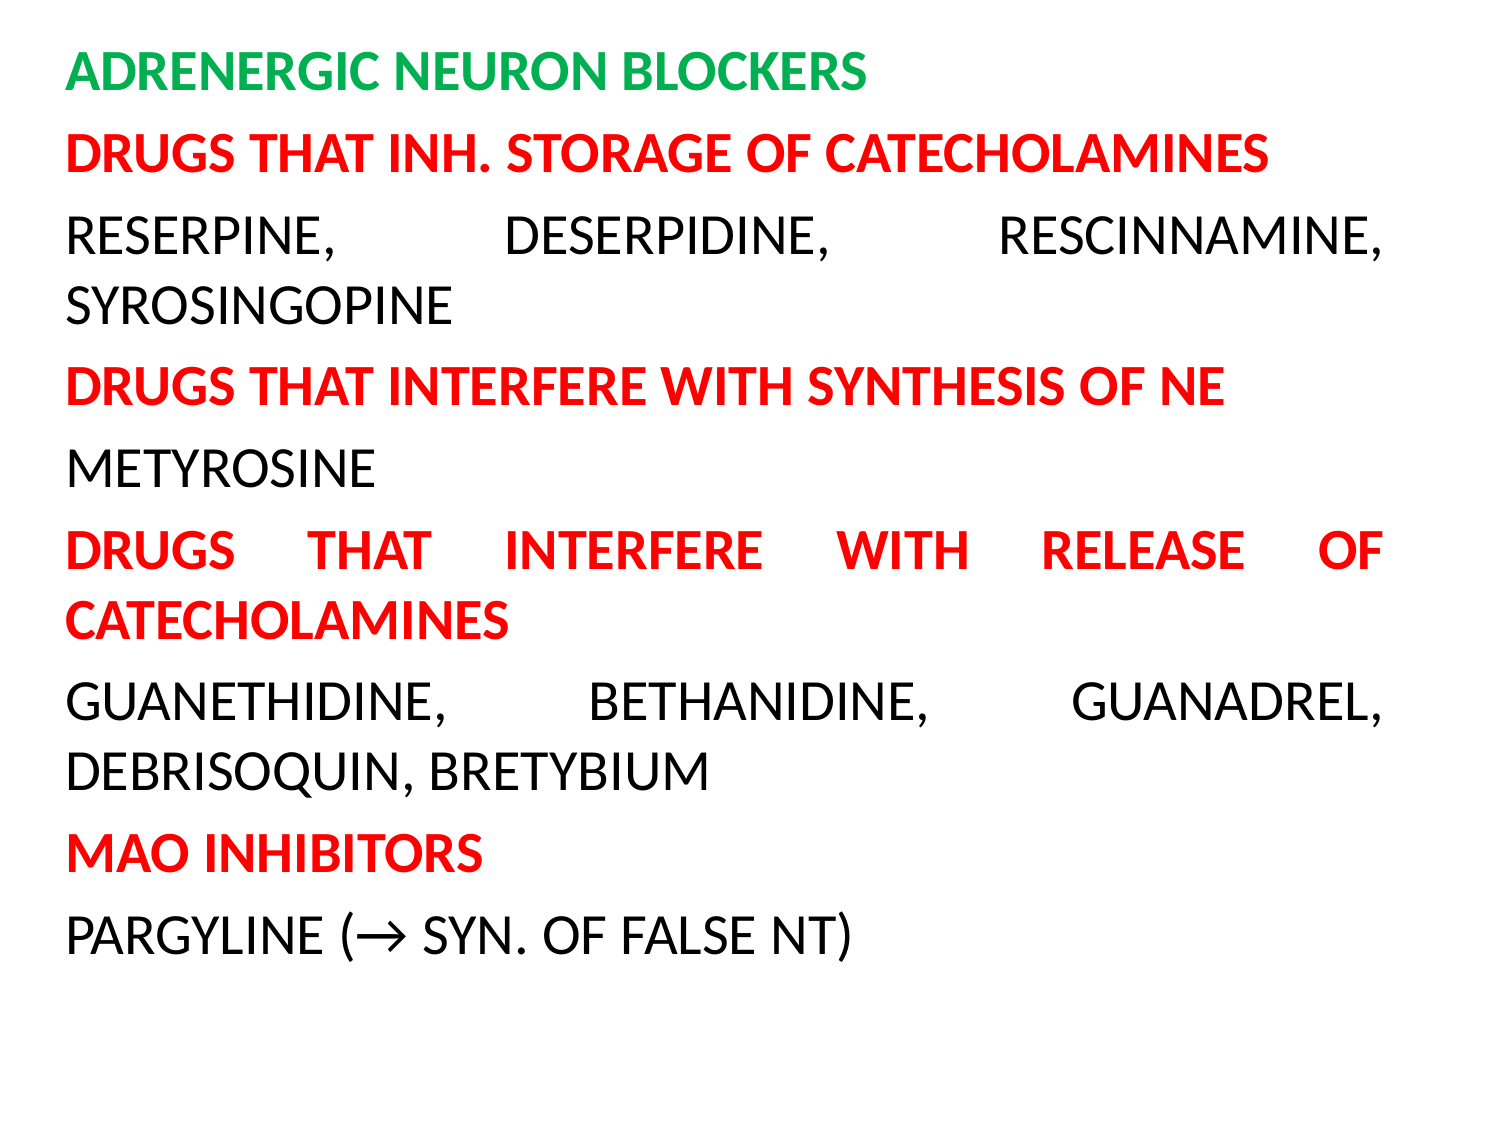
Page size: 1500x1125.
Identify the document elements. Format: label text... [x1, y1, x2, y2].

list ADRENERGIC NEURON BLOCKERS DRUGS THAT INH. STORAGE OF CATECHOLAMINES RESERPINE, DESERPIDINE, RESCINNAMINE, SYROSINGOPINE DRUGS THAT INTERFERE WITH SYNTHESIS OF NE METYROSINE DRUGS THAT INTERFERE WITH RELEASE OF CATECHOLAMINES GUANETHIDINE, BETHANIDINE, GUANADREL, DEBRISOQUIN, BRETYBIUM MAO INHIBITORS PARGYLINE (→ SYN. OF FALSE NT) [50, 24, 1400, 1113]
